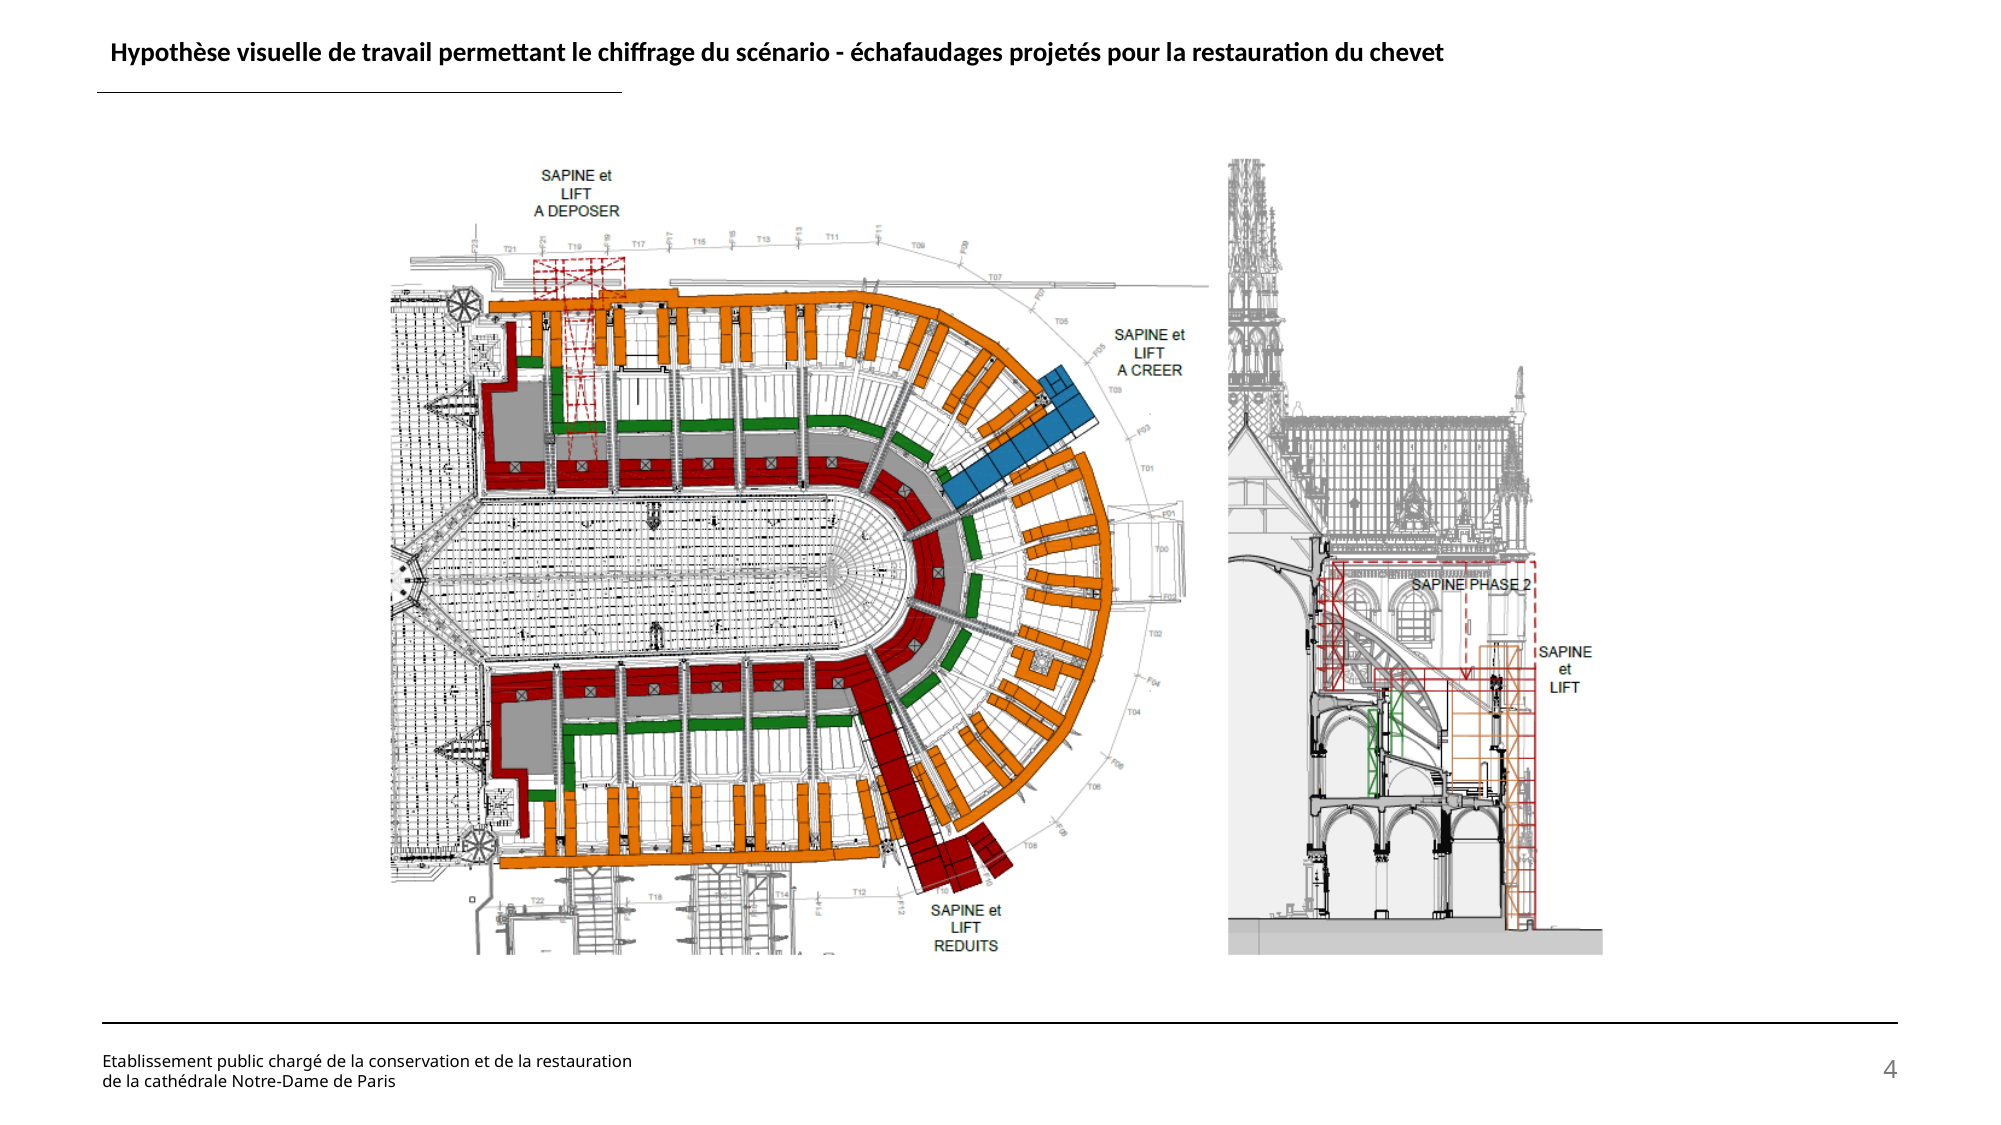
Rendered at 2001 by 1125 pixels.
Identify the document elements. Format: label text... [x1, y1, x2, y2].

list Hypothèse visuelle de travail permettant le chiffrage du scénario - échafaudages projetés pour la restauration du chevet [95, 30, 1936, 90]
slide_number 4 [1771, 1047, 1913, 1095]
picture [386, 131, 1616, 993]
